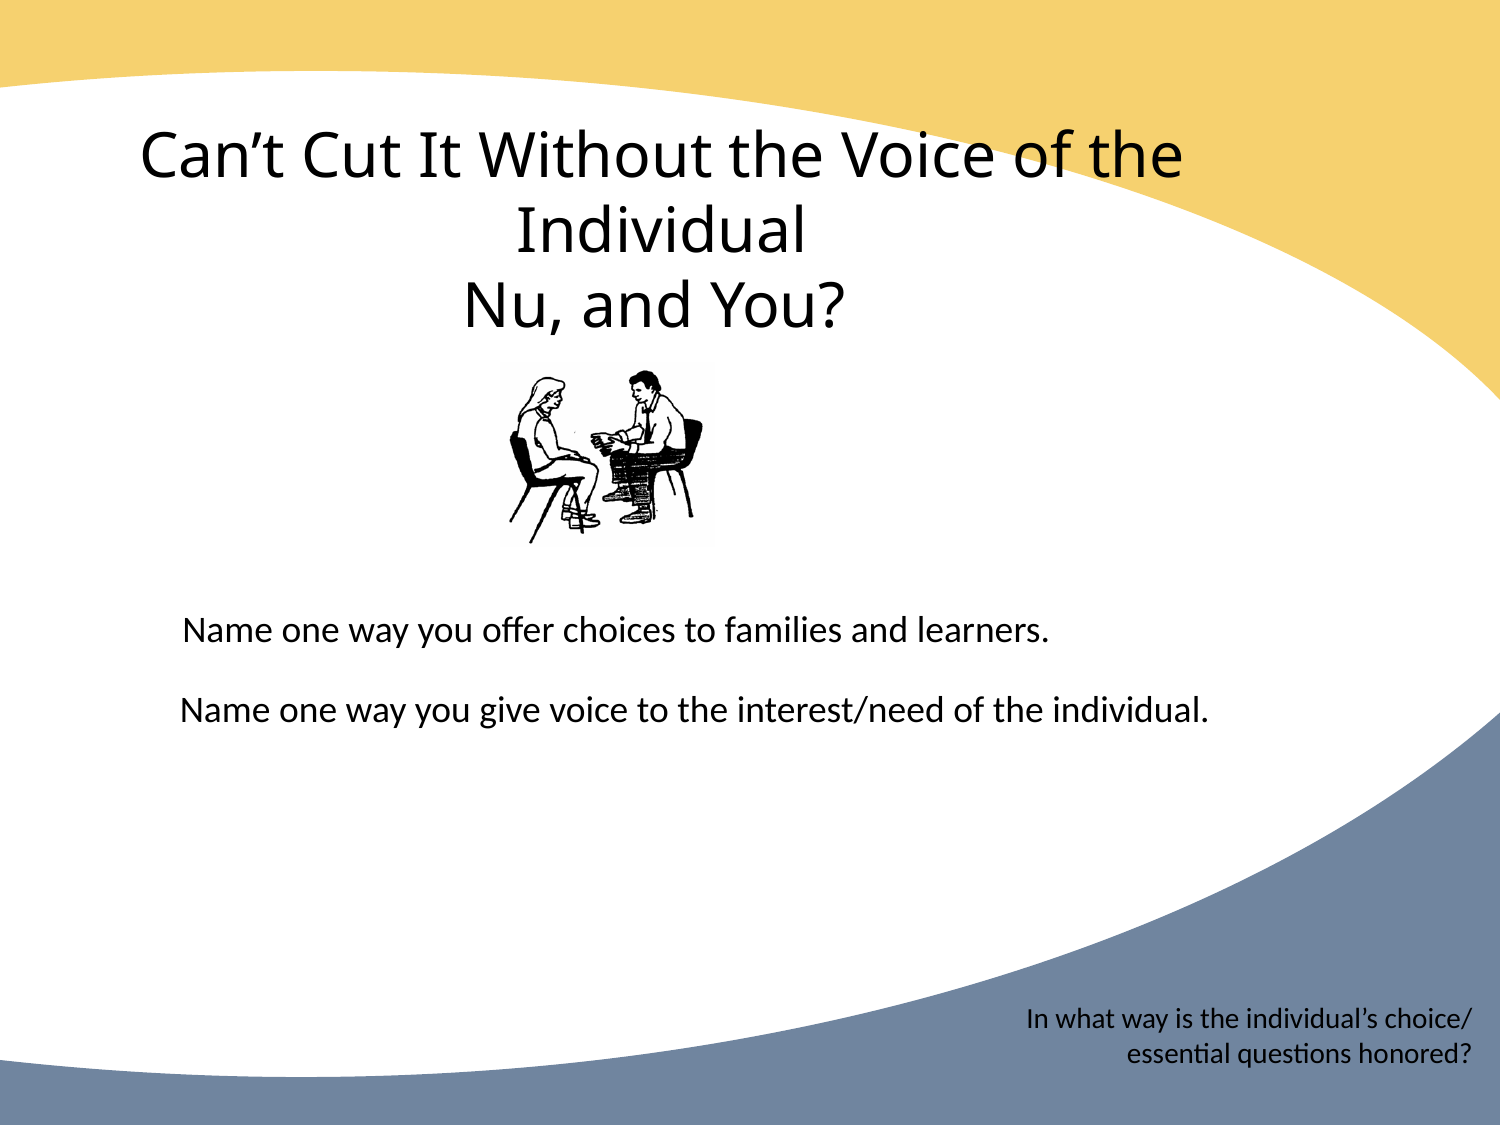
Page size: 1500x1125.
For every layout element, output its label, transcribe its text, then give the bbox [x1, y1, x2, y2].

text_box In what way is the individual’s choice/ essential questions honored? [774, 991, 1488, 1077]
text_box [0, 0, 1500, 400]
text_box [0, 712, 1500, 1125]
text_box Name one way you give voice to the interest/need of the individual. [165, 677, 1227, 737]
text_box Name one way you offer choices to families and learners. [167, 598, 1067, 658]
picture [499, 362, 715, 547]
text_box Can’t Cut It Without the Voice of the Individual Nu, and You? [0, 107, 1325, 347]
